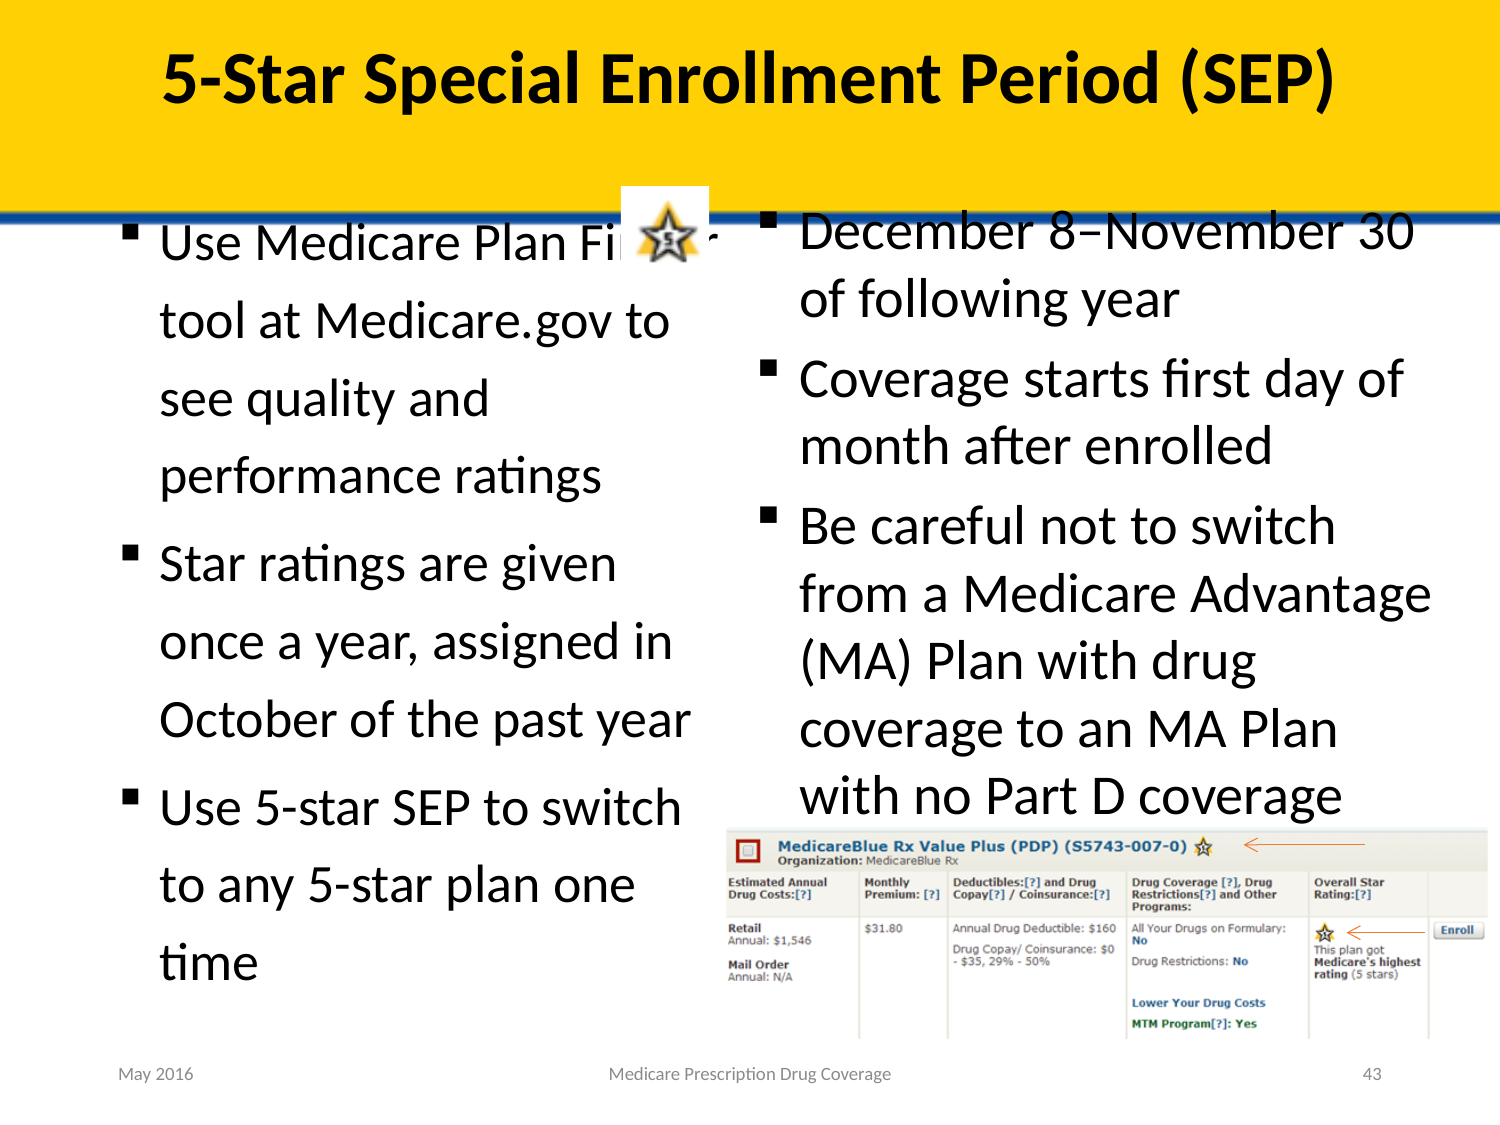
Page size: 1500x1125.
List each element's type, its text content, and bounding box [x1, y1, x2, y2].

picture [0, 157, 1500, 1125]
list Use Medicare Plan Finder tool at Medicare.gov to see quality and performance ratings Star ratings are given once a year, assigned in October of the past year Use 5-star SEP to switch to any 5-star plan one time [103, 186, 740, 1014]
title 5-Star Special Enrollment Period (SEP) [0, 2, 1500, 157]
slide_number 43 [1059, 1042, 1397, 1103]
footer Medicare Prescription Drug Coverage [496, 1042, 1004, 1103]
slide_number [103, 1042, 441, 1103]
list December 8–November 30 of following year Coverage starts first day of month after enrolled Be careful not to switch from a Medicare Advantage (MA) Plan with drug coverage to an MA Plan with no Part D coverage [740, 186, 1463, 826]
